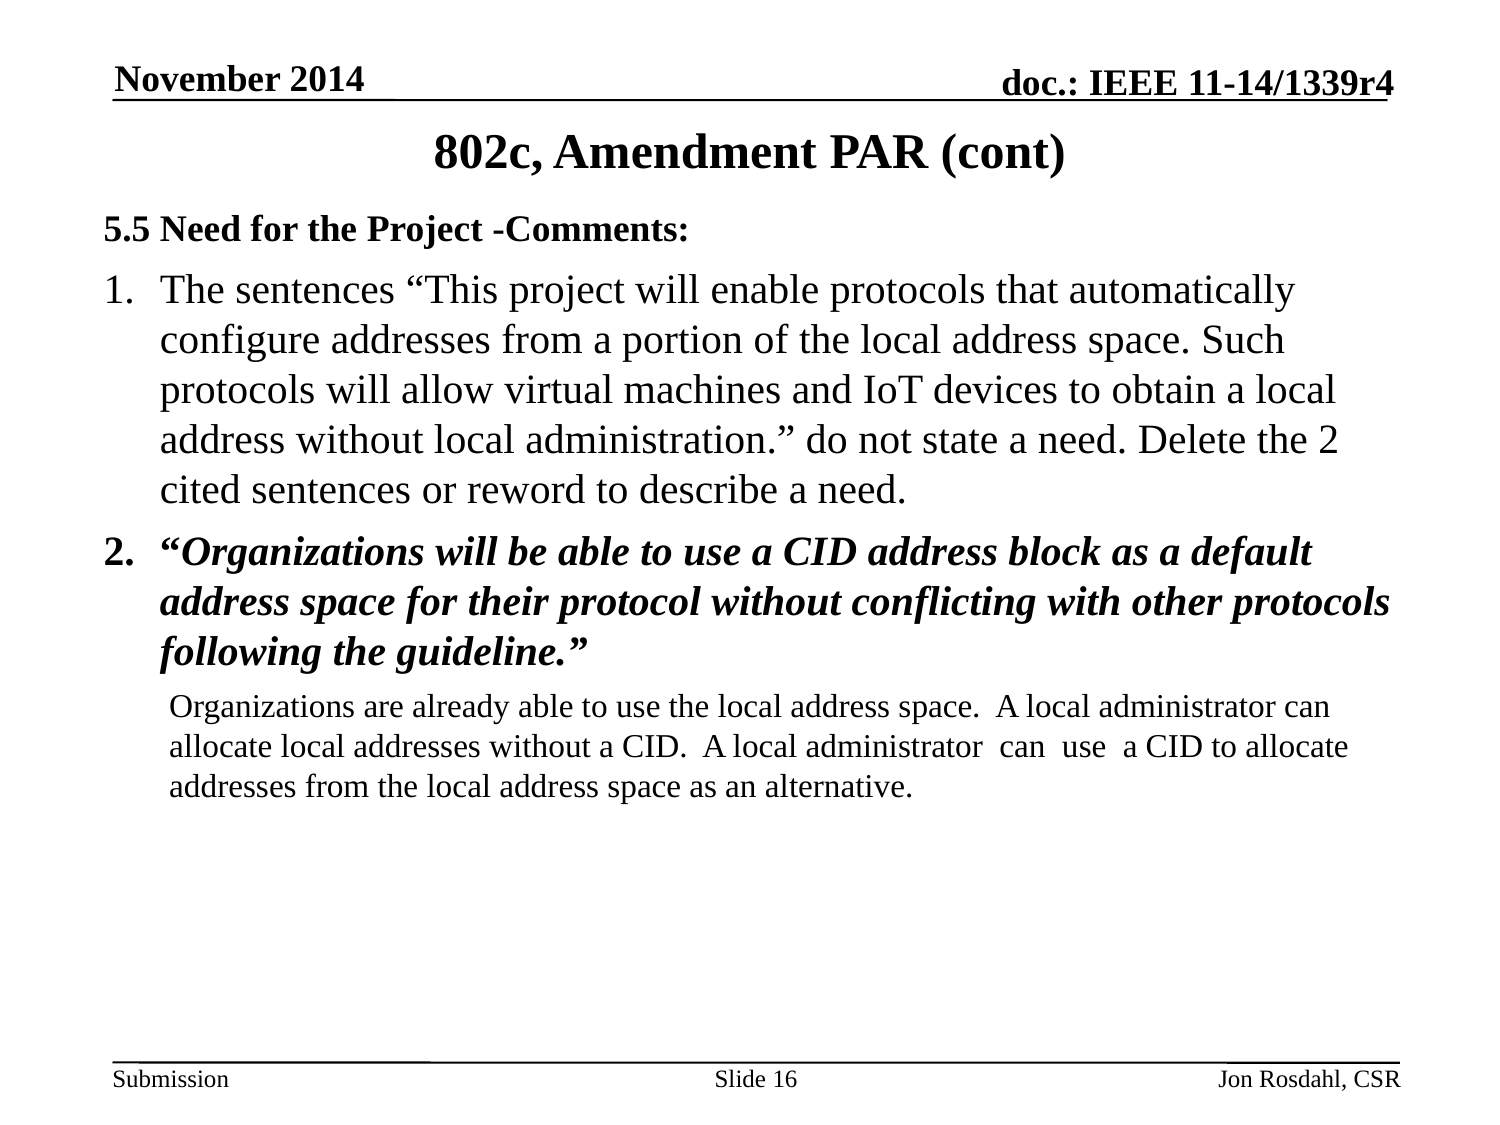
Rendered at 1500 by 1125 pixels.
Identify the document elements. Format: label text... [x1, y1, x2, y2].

footer Jon Rosdahl, CSR [878, 1061, 1402, 1093]
title 802c, Amendment PAR (cont) [112, 112, 1388, 185]
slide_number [114, 54, 423, 100]
list 5.5 Need for the Project -Comments: The sentences “This project will enable protocols that automatically configure addresses from a portion of the local address space. Such protocols will allow virtual machines and IoT devices to obtain a local address without local administration.” do not state a need. Delete the 2 cited sentences or reword to describe a need. “Organizations will be able to use a CID address block as a default address space for their protocol without conflicting with other protocols following the guideline.” Organizations are already able to use the local address space. A local administrator can allocate local addresses without a CID. A local administrator can use a CID to allocate addresses from the local address space as an alternative. [88, 196, 1436, 1059]
slide_number Slide 16 [712, 1061, 800, 1123]
